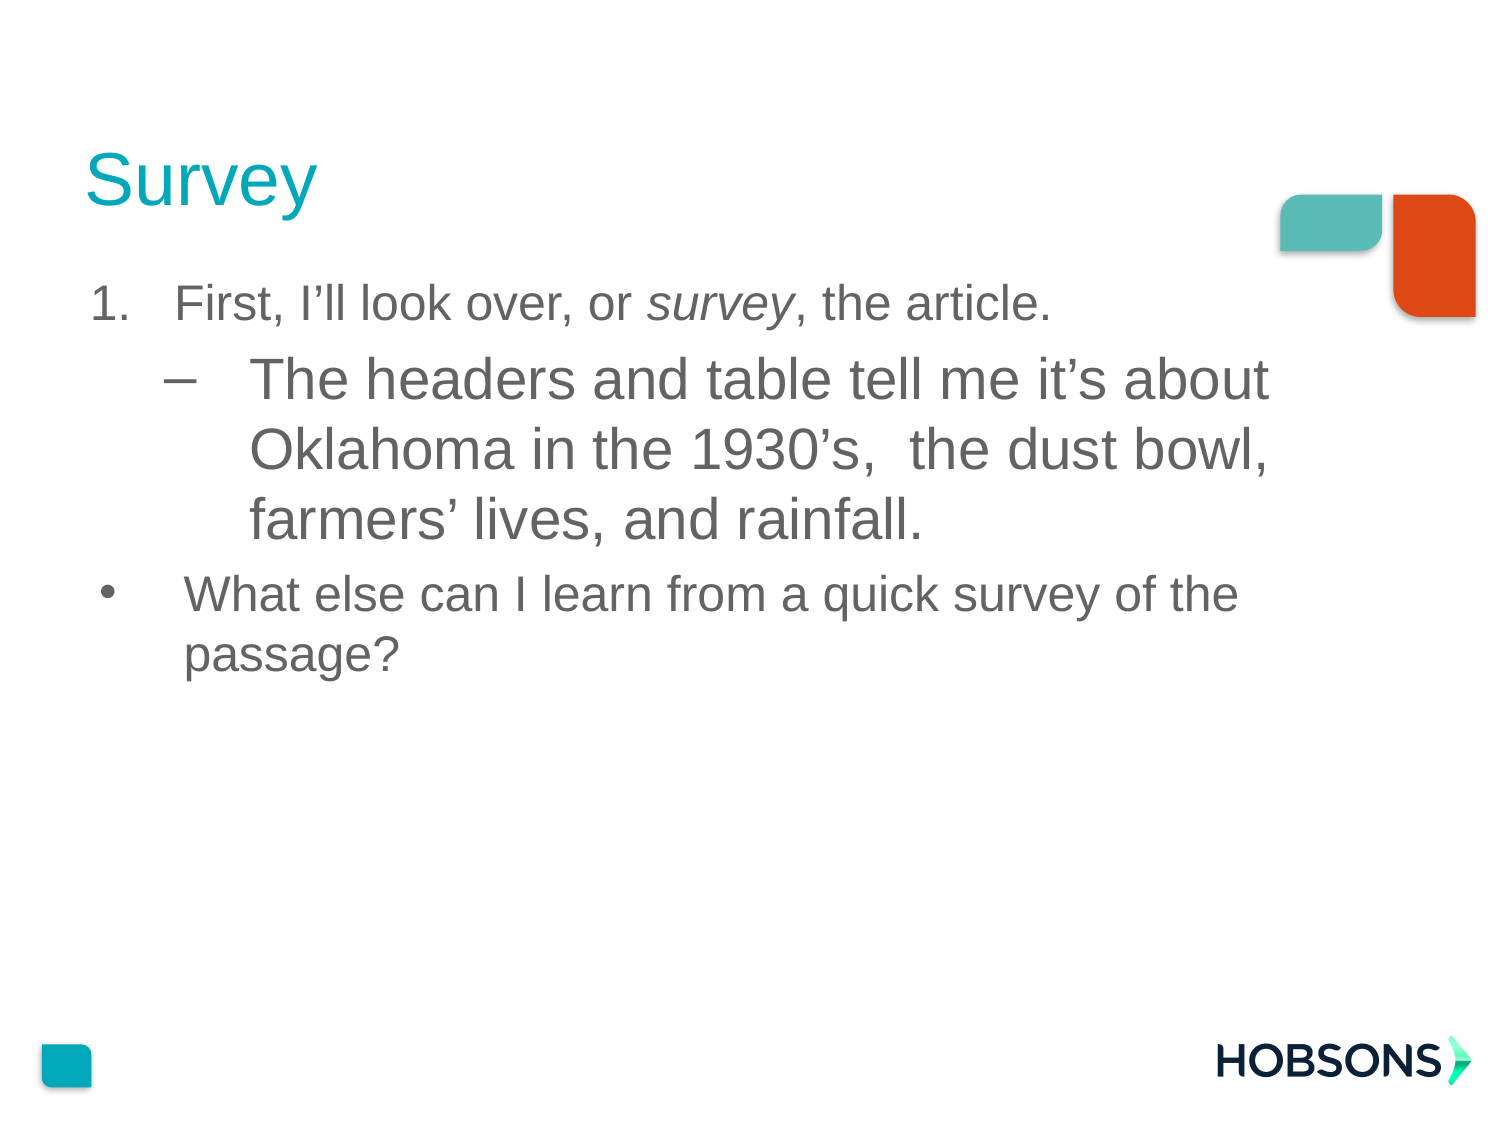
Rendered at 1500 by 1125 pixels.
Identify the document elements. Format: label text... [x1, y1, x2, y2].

picture [1208, 1030, 1481, 1091]
list First, I’ll look over, or survey, the article. The headers and table tell me it’s about Oklahoma in the 1930’s, the dust bowl, farmers’ lives, and rainfall. What else can I learn from a quick survey of the passage? [75, 262, 1425, 1063]
title Survey [69, 48, 1239, 236]
